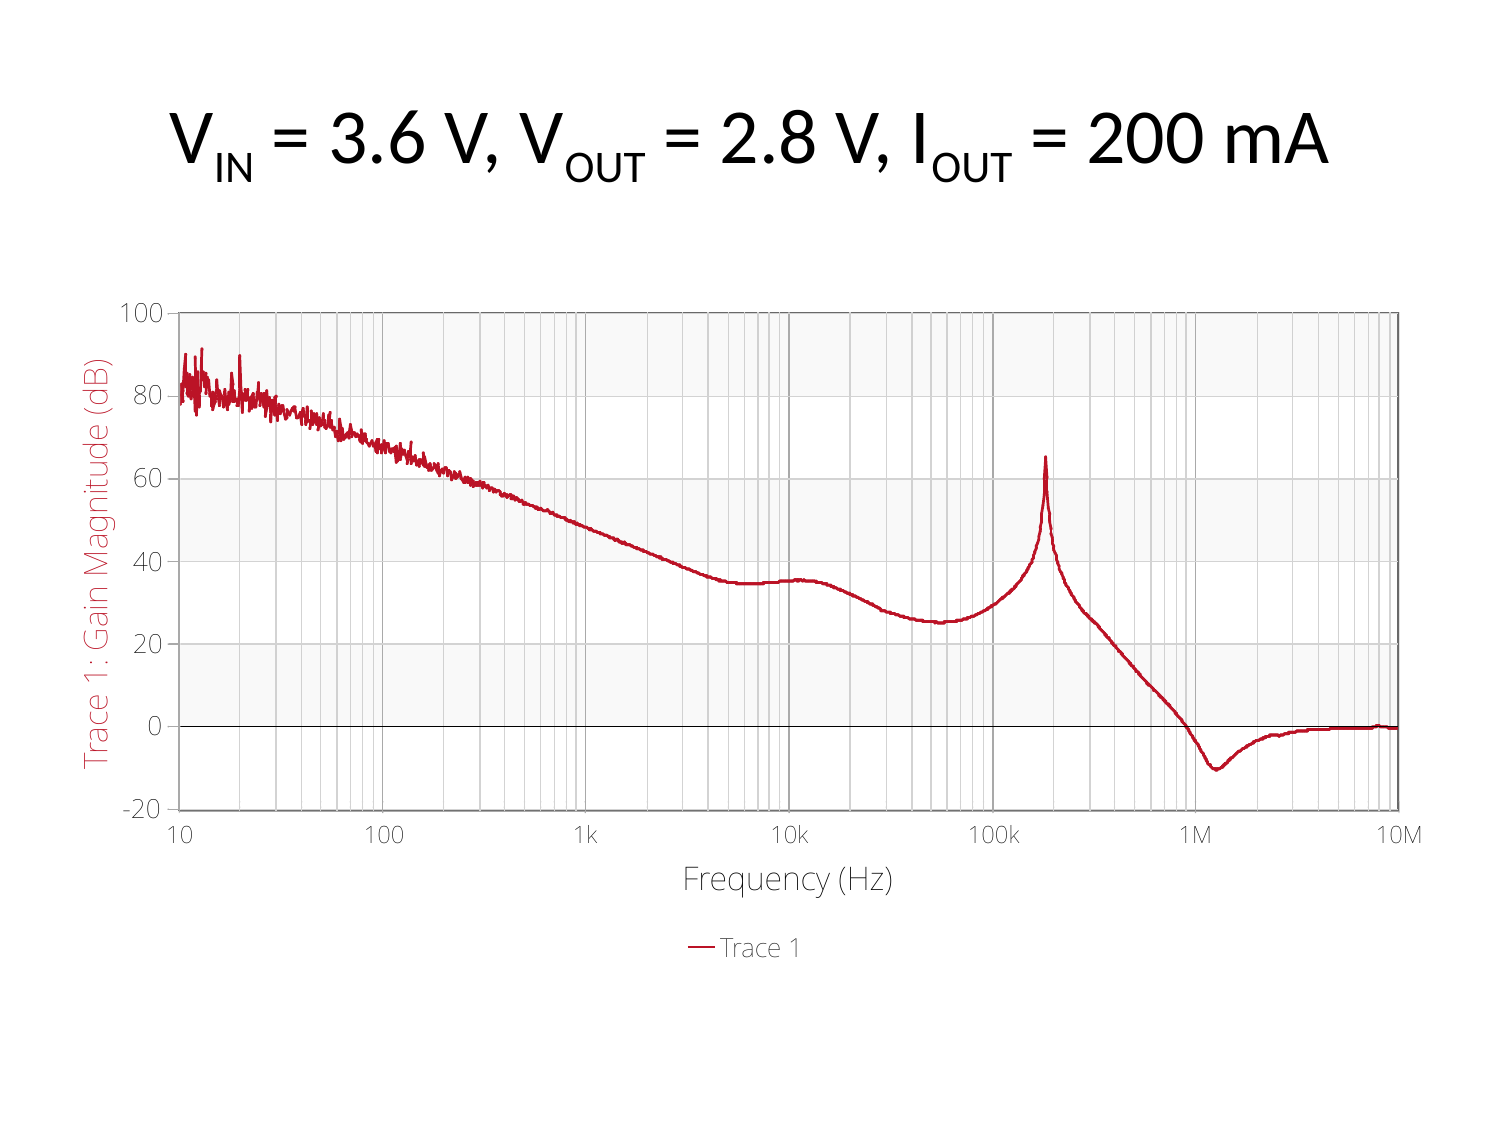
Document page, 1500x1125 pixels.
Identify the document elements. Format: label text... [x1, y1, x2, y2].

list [74, 296, 1426, 972]
title VIN = 3.6 V, VOUT = 2.8 V, IOUT = 200 mA [75, 45, 1425, 233]
